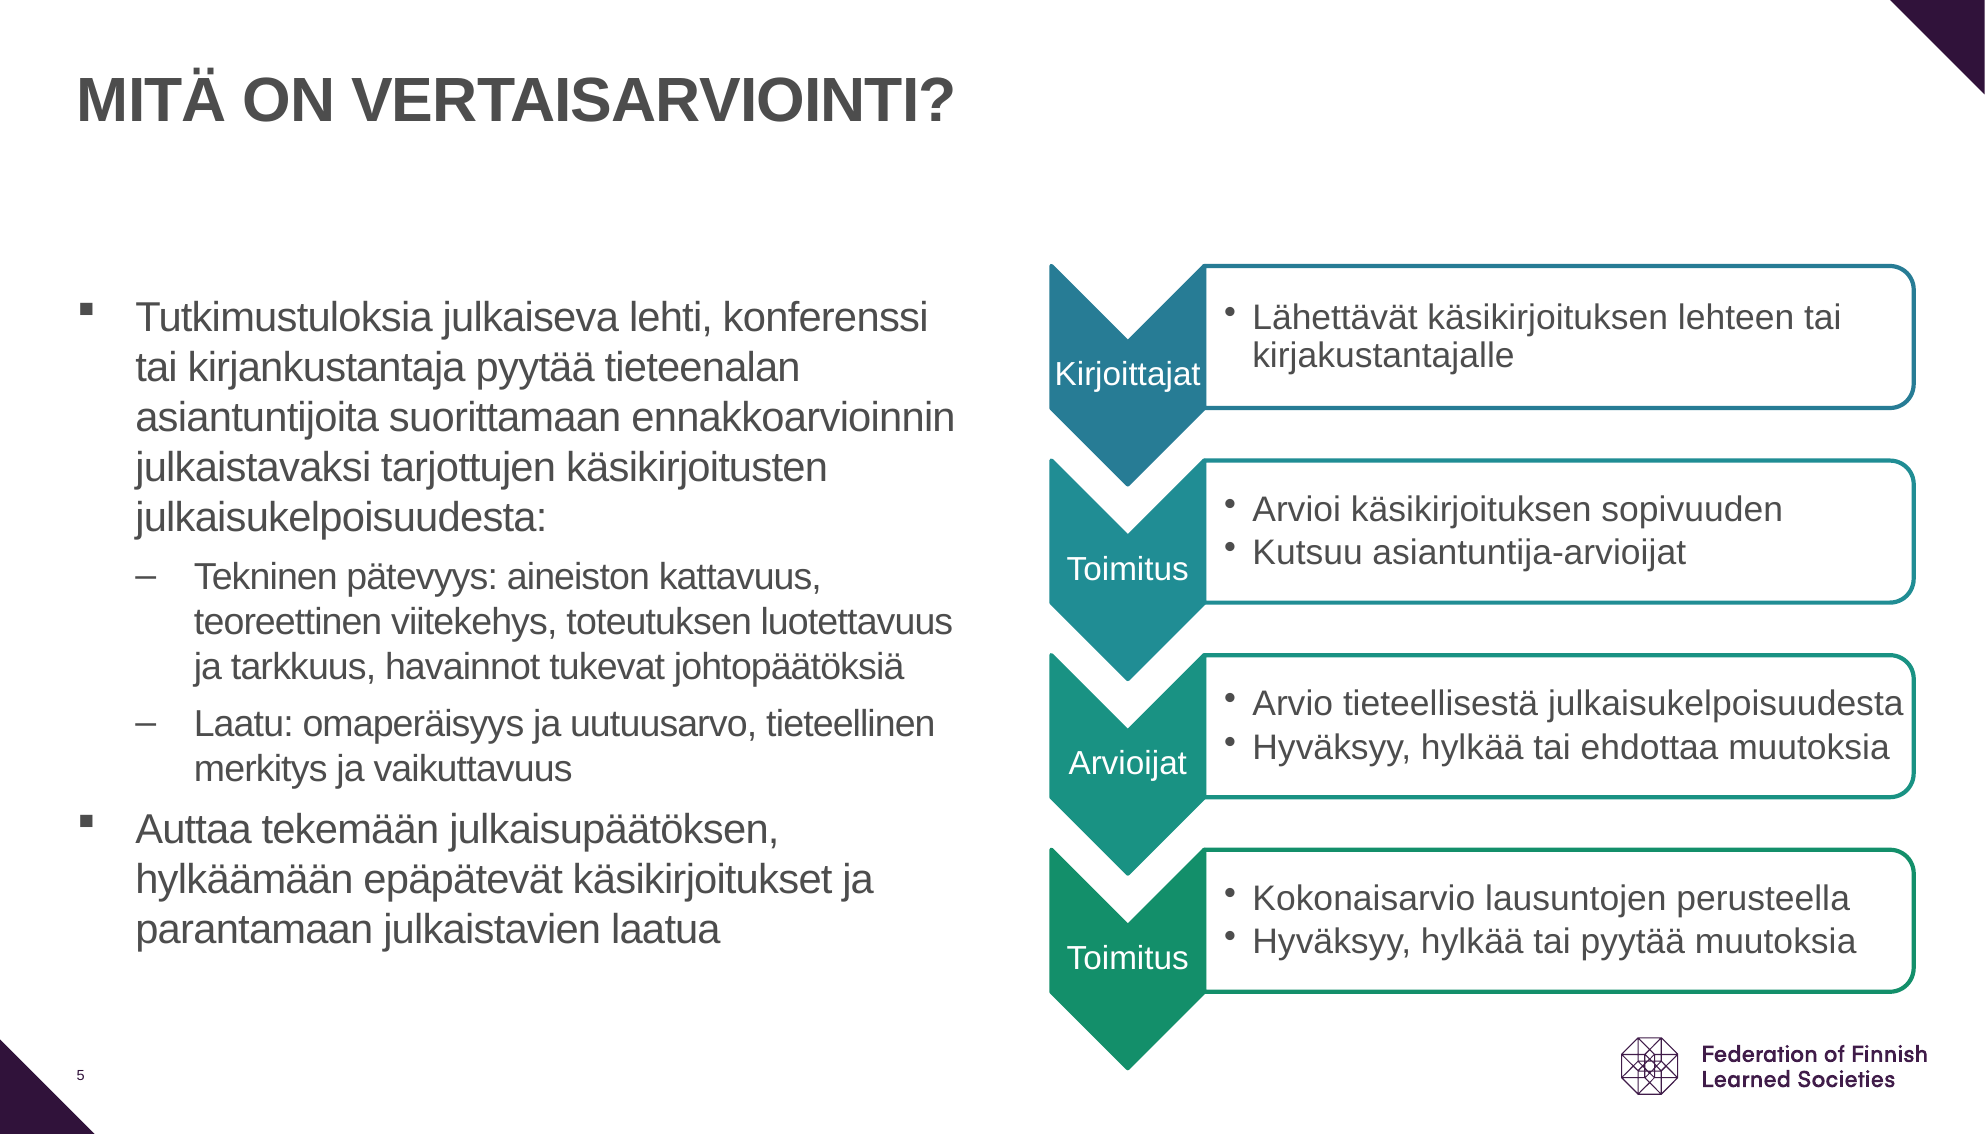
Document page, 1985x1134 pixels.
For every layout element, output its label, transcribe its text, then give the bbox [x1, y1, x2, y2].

list Tutkimustuloksia julkaiseva lehti, konferenssi tai kirjankustantaja pyytää tieteenalan asiantuntijoita suorittamaan ennakkoarvioinnin julkaistavaksi tarjottujen käsikirjoitusten julkaisukelpoisuudesta: Tekninen pätevyys: aineiston kattavuus, teoreettinen viitekehys, toteutuksen luotettavuus ja tarkkuus, havainnot tukevat johtopäätöksiä Laatu: omaperäisyys ja uutuusarvo, tieteellinen merkitys ja vaikuttavuus Auttaa tekemään julkaisupäätöksen, hylkäämään epäpätevät käsikirjoitukset ja parantamaan julkaistavien laatua [70, 283, 969, 1087]
title MITÄ ON VERTAISARVIOINTI? [70, 59, 1914, 235]
slide_number 5 [70, 1063, 141, 1087]
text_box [1051, 265, 1914, 1069]
